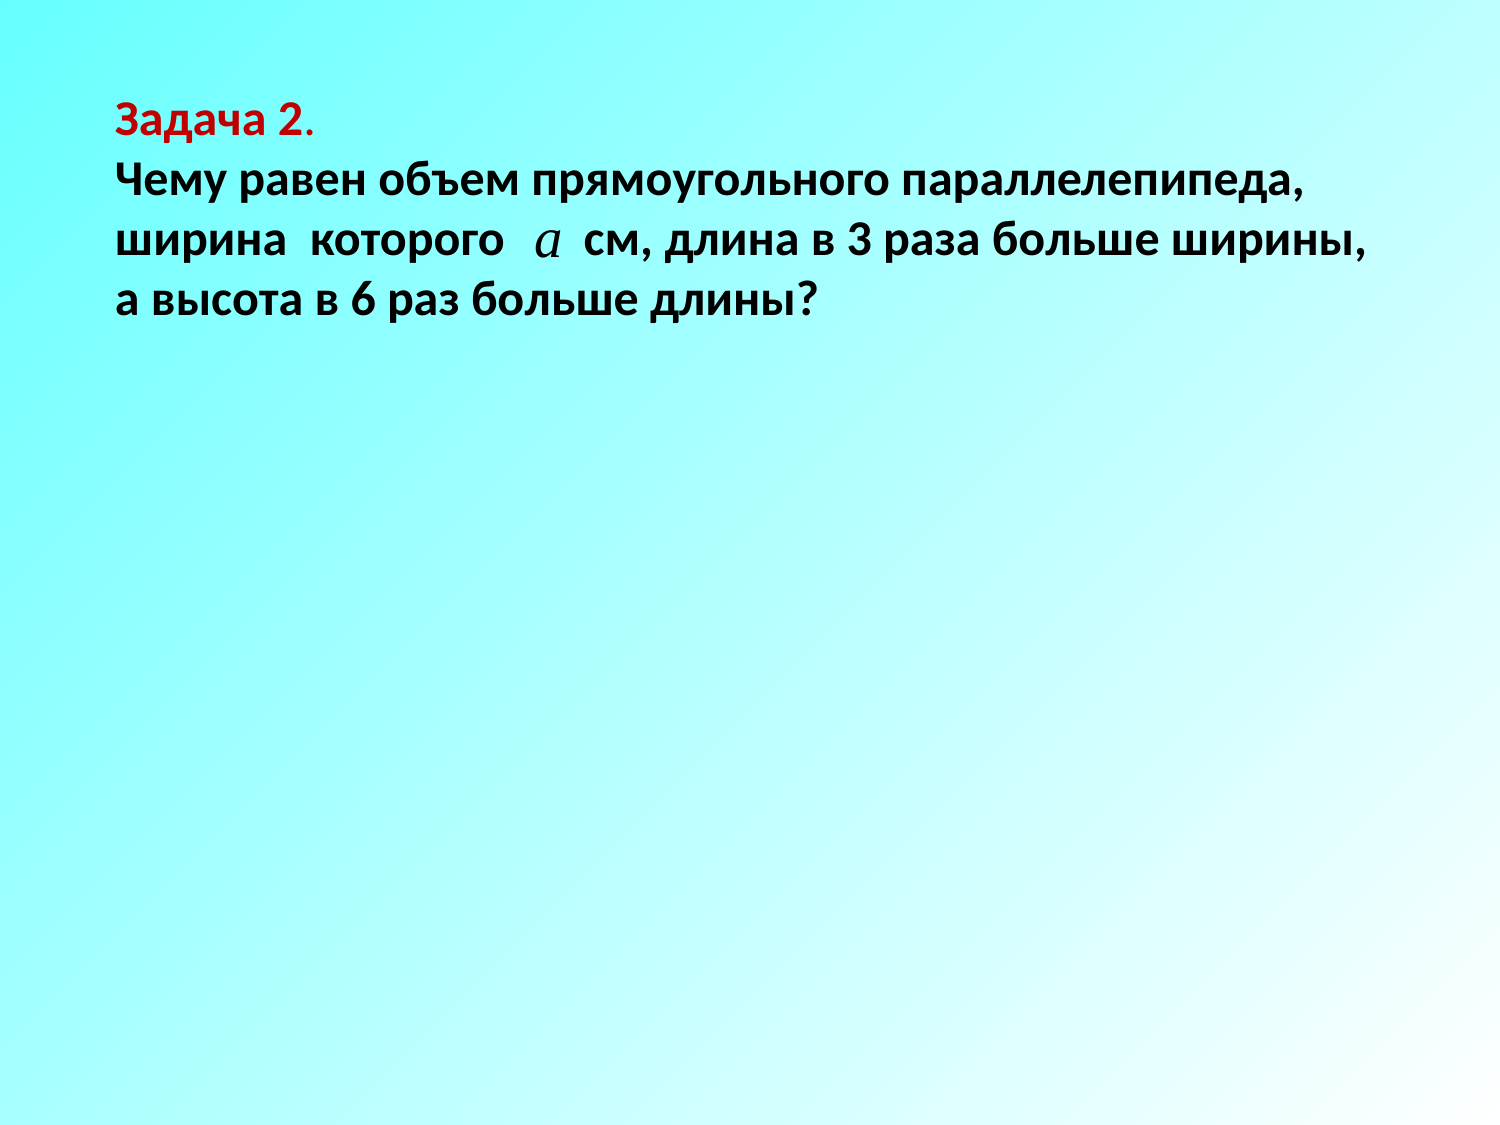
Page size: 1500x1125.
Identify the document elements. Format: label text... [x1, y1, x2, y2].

text_box Задача 2. Чему равен объем прямоугольного параллелепипеда, ширина которого см, длина в 3 раза больше ширины, а высота в 6 раз больше длины? [100, 78, 1400, 333]
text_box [525, 219, 574, 273]
